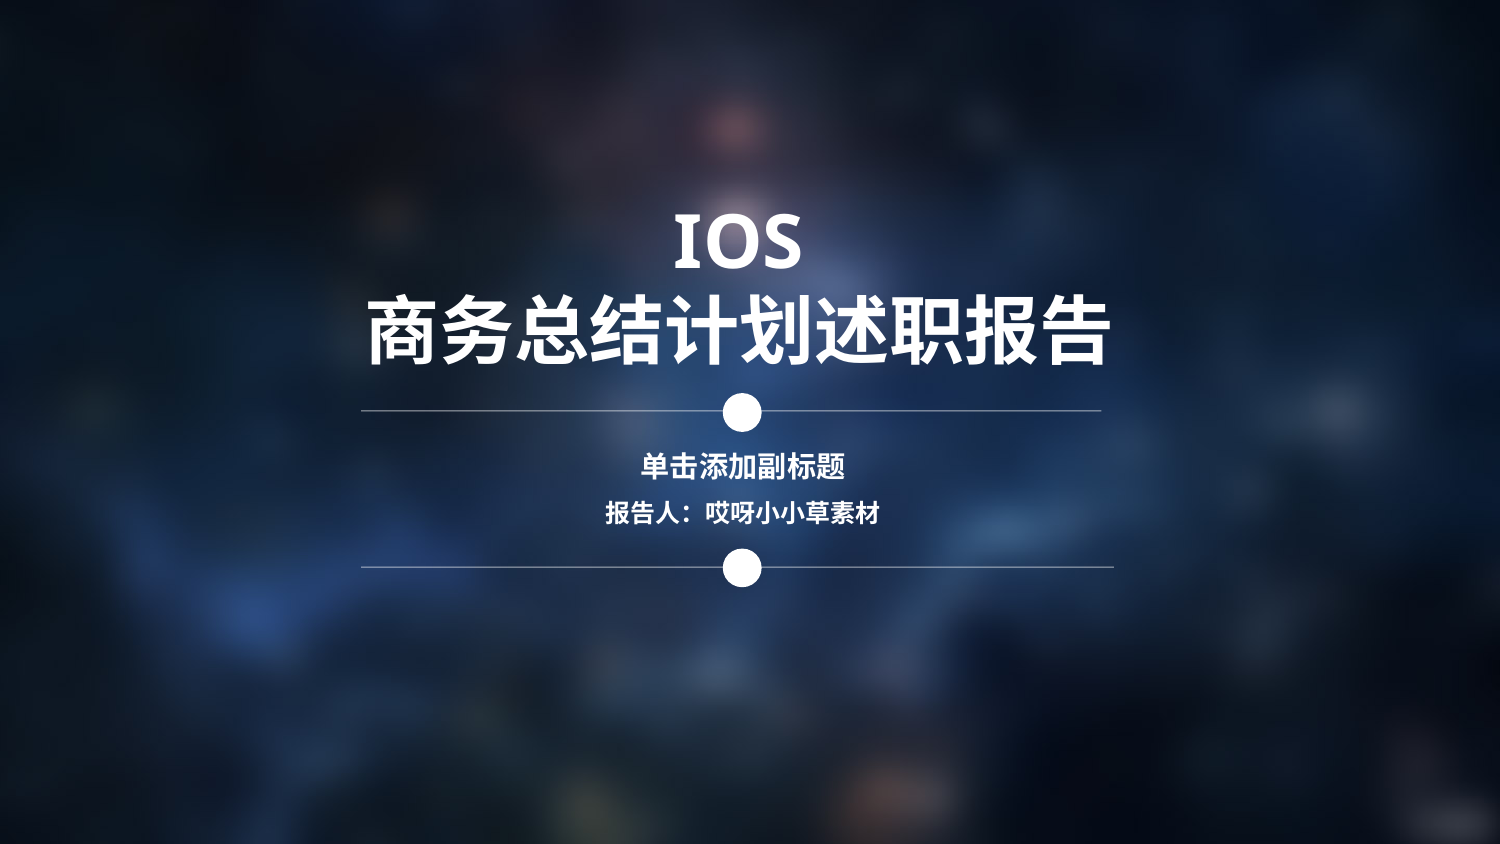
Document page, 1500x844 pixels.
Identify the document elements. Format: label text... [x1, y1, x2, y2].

text_box IOS 商务总结计划述职报告 [290, 187, 1188, 379]
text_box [360, 392, 1115, 588]
picture [0, 0, 1500, 844]
